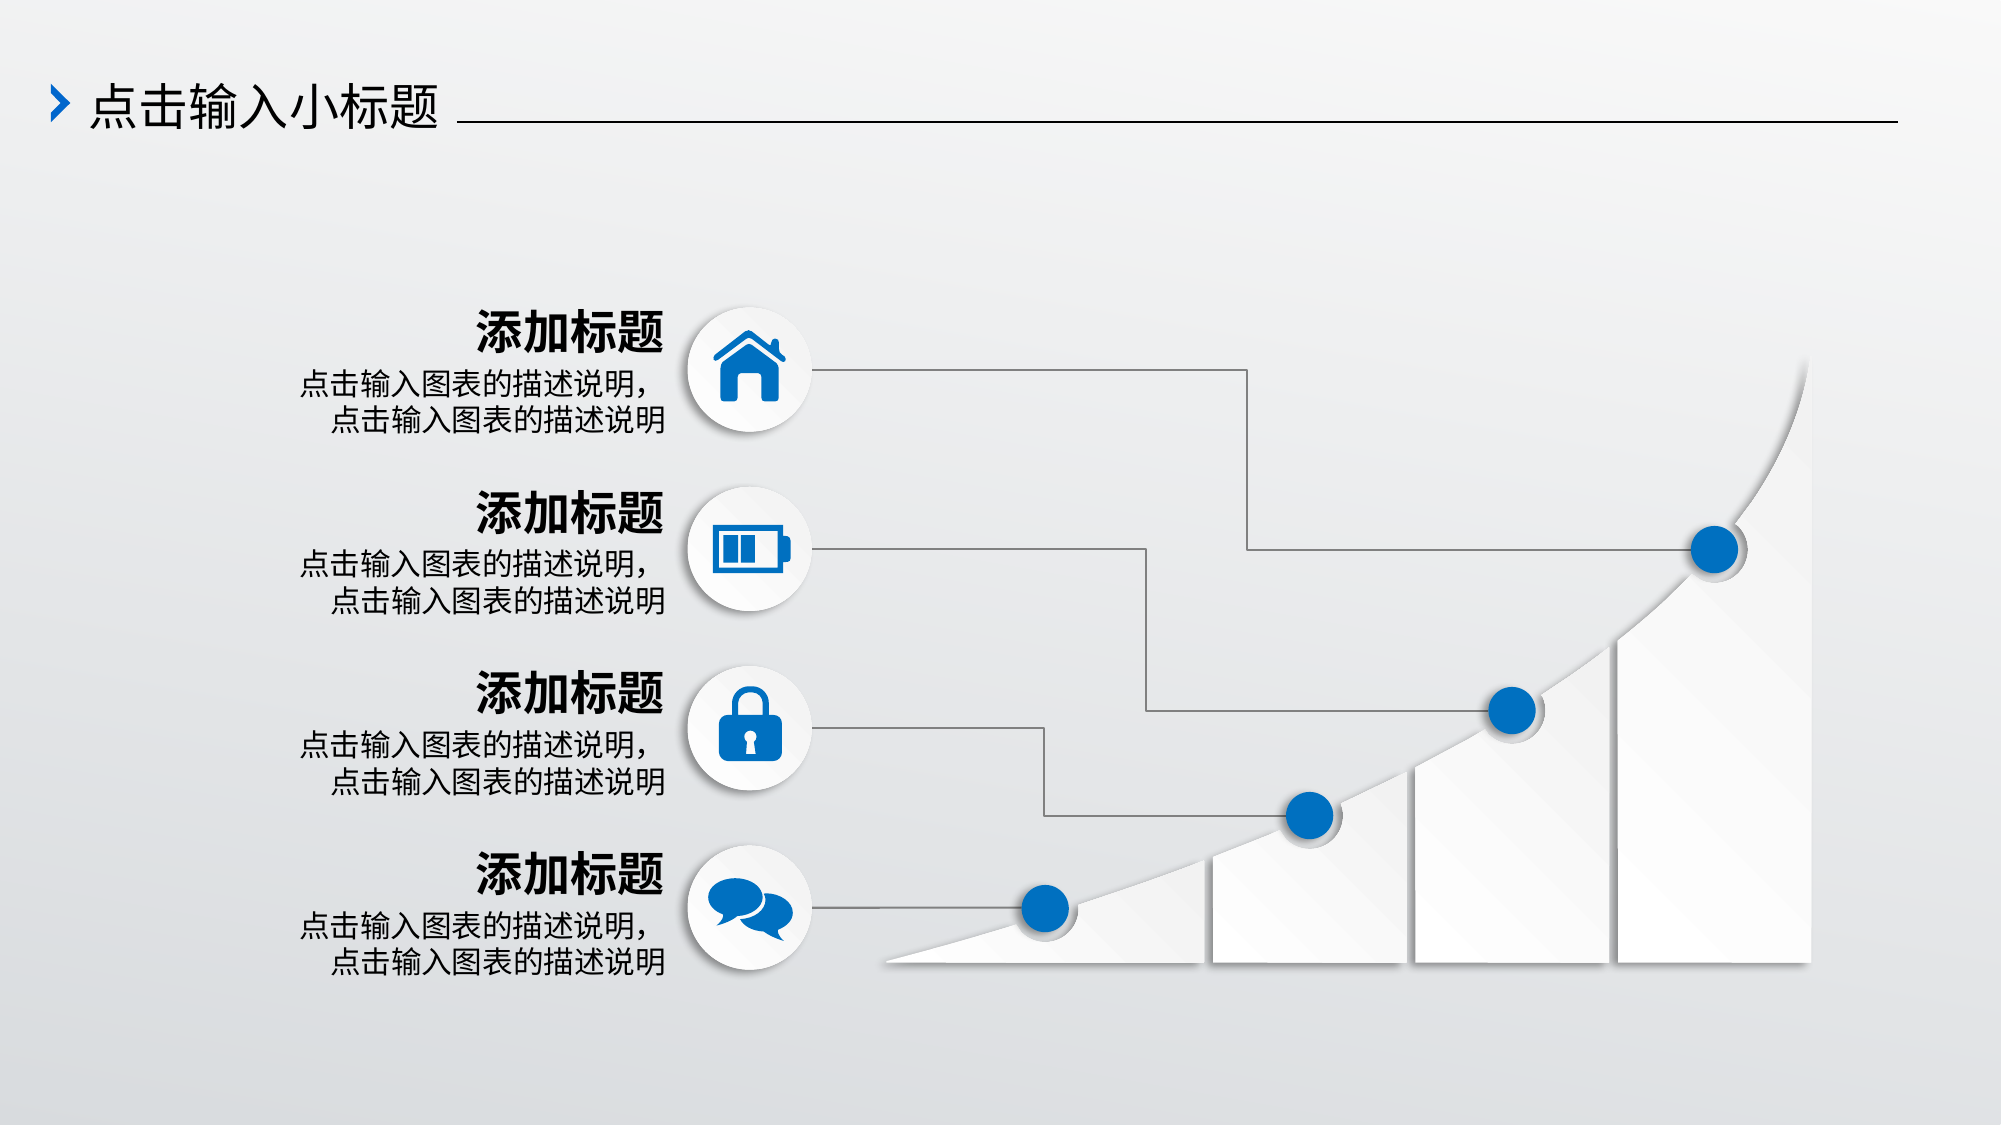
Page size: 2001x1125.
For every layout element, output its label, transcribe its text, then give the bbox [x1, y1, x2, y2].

text_box 点击输入图表的描述说明，点击输入图表的描述说明 [259, 718, 681, 807]
text_box [1615, 353, 1814, 965]
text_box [687, 845, 812, 970]
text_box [687, 307, 812, 432]
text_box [687, 486, 812, 612]
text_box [811, 548, 1489, 711]
text_box 添加标题 [460, 475, 680, 537]
text_box [1413, 645, 1612, 965]
text_box 添加标题 [460, 294, 680, 357]
text_box [1487, 684, 1538, 737]
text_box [50, 67, 1899, 145]
text_box [1019, 882, 1071, 935]
text_box 添加标题 [460, 656, 680, 718]
text_box 点击输入图表的描述说明，点击输入图表的描述说明 [259, 899, 681, 988]
text_box 点击输入图表的描述说明，点击输入图表的描述说明 [259, 537, 681, 626]
text_box [1689, 523, 1741, 576]
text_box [811, 728, 1287, 816]
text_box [687, 666, 812, 791]
text_box [1210, 770, 1409, 965]
text_box [1285, 789, 1336, 842]
text_box 点击输入图表的描述说明，点击输入图表的描述说明 [259, 357, 681, 446]
text_box 添加标题 [460, 836, 680, 899]
text_box [884, 858, 1207, 965]
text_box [811, 369, 1692, 550]
